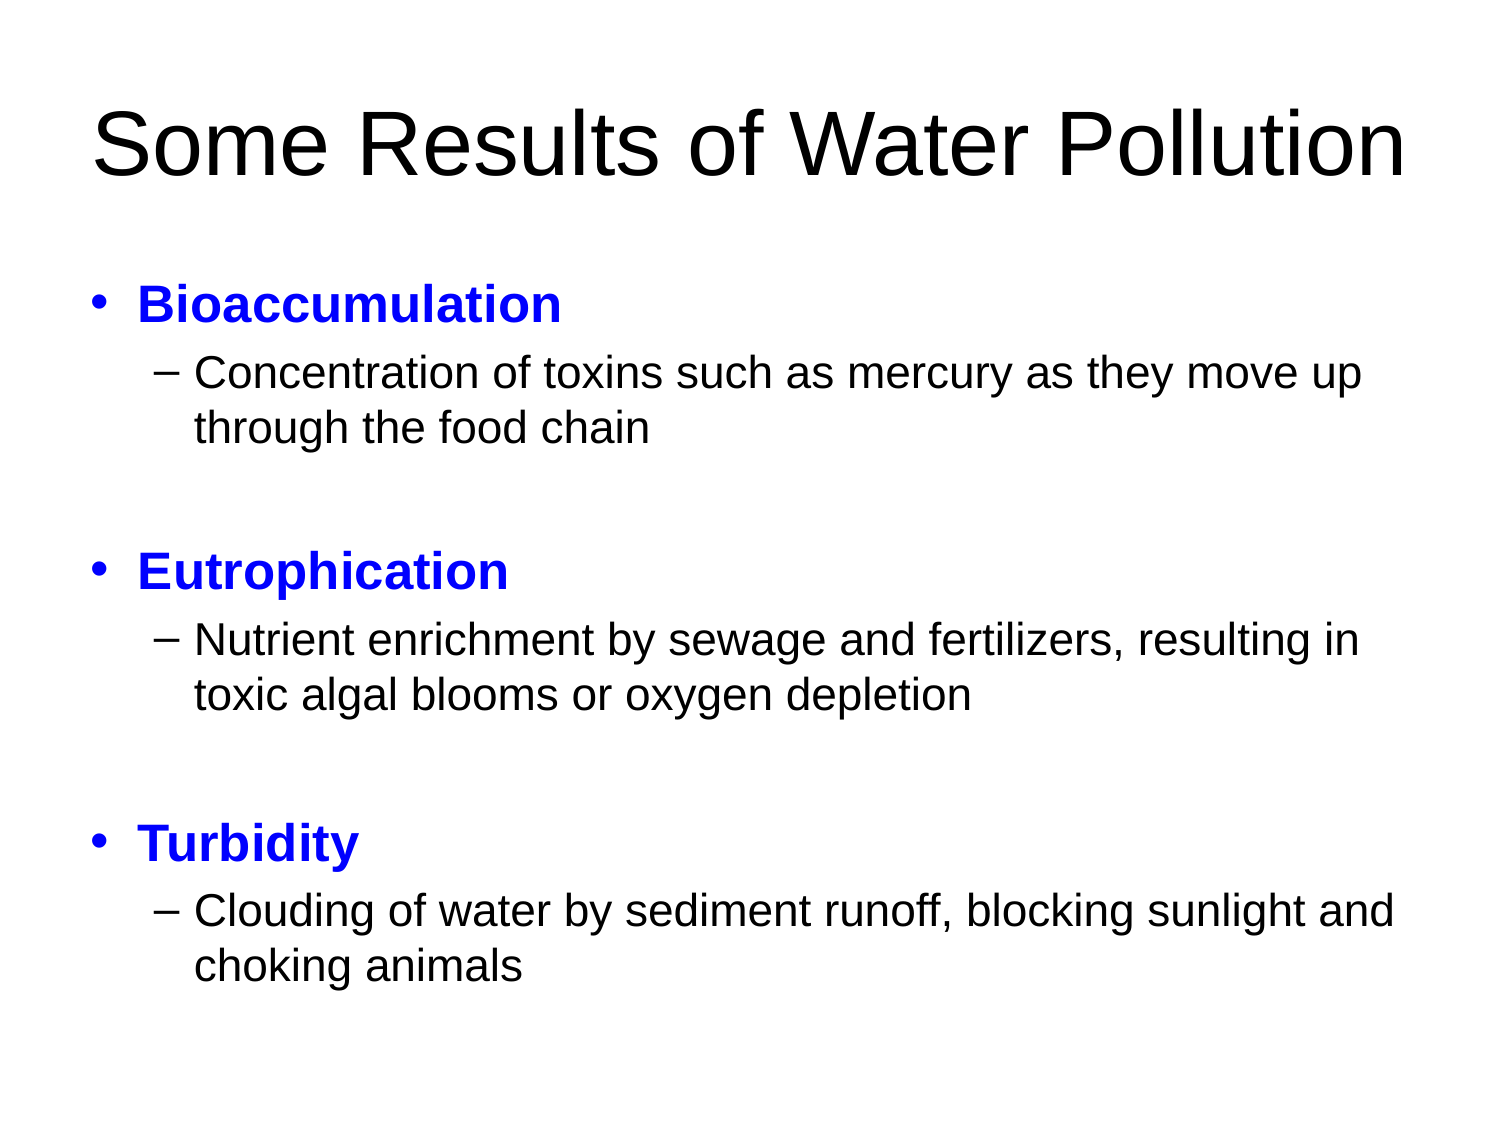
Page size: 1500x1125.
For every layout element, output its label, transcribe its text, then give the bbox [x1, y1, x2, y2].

list Bioaccumulation Concentration of toxins such as mercury as they move up through the food chain Eutrophication Nutrient enrichment by sewage and fertilizers, resulting in toxic algal blooms or oxygen depletion Turbidity Clouding of water by sediment runoff, blocking sunlight and choking animals [75, 262, 1425, 1005]
title Some Results of Water Pollution [75, 45, 1425, 233]
